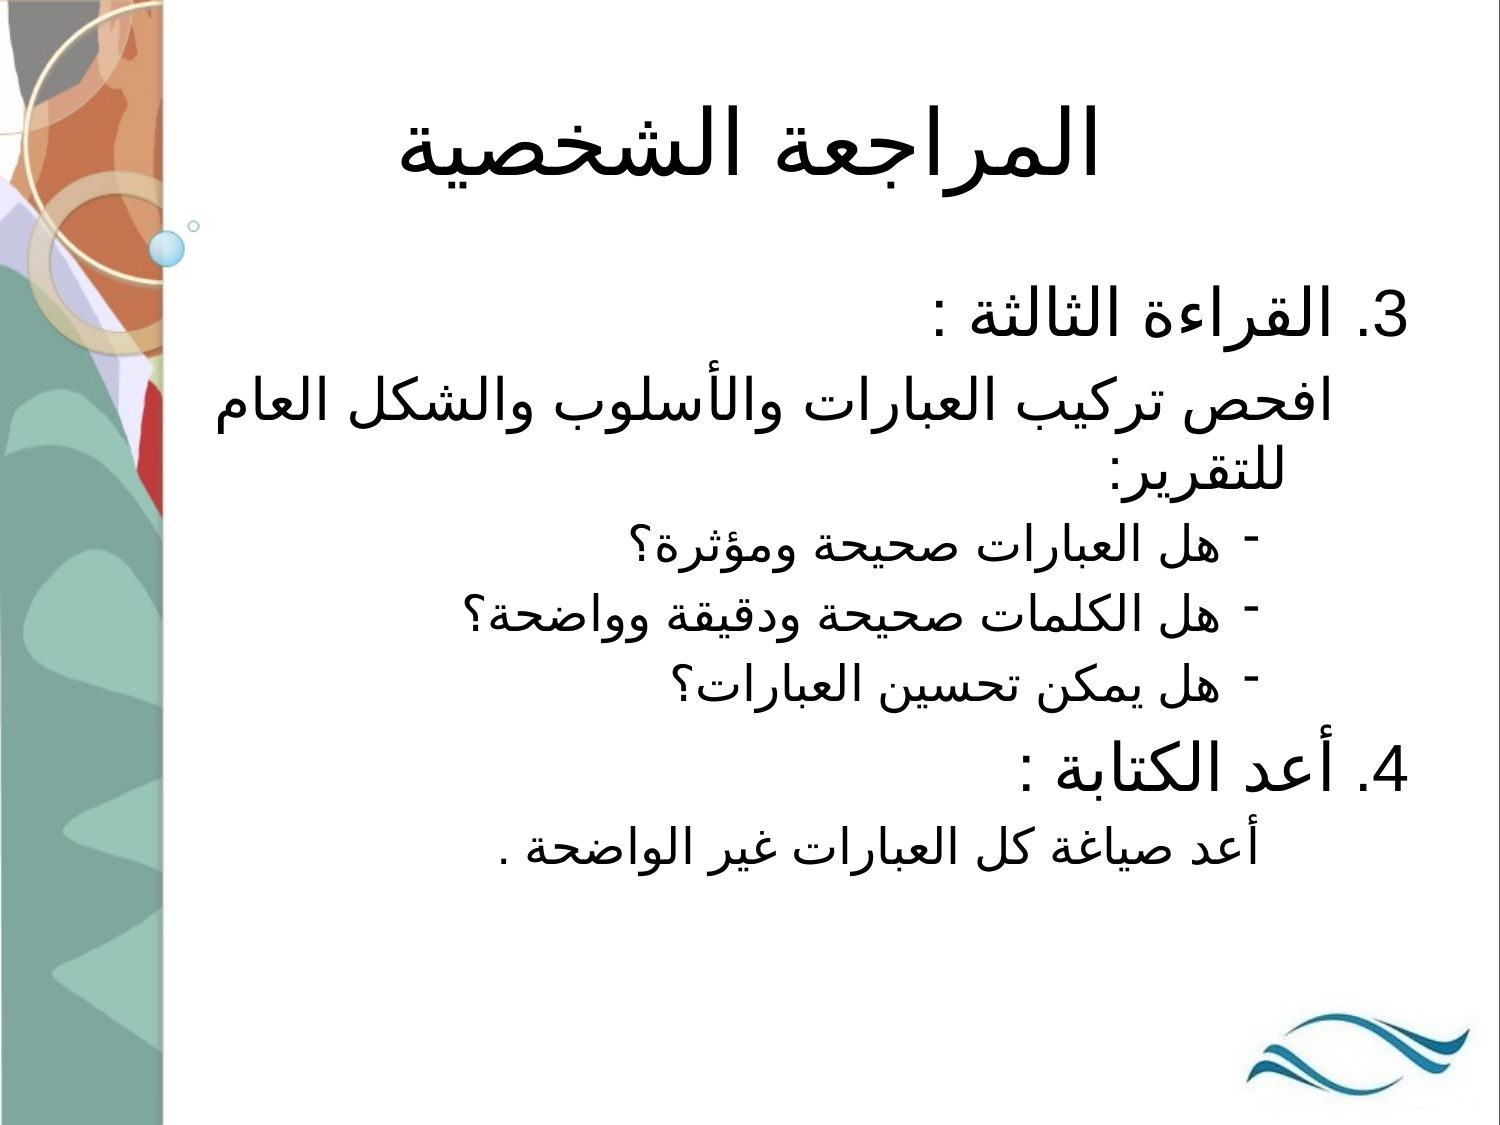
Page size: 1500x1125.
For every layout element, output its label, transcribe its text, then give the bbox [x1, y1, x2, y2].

picture [0, 0, 1500, 1125]
title المراجعة الشخصية [74, 44, 1426, 233]
list 3. القراءة الثالثة : افحص تركيب العبارات والأسلوب والشكل العام للتقرير: هل العبارات صحيحة ومؤثرة؟ هل الكلمات صحيحة ودقيقة وواضحة؟ هل يمكن تحسين العبارات؟ 4. أعد الكتابة : أعد صياغة كل العبارات غير الواضحة . [74, 262, 1426, 1006]
